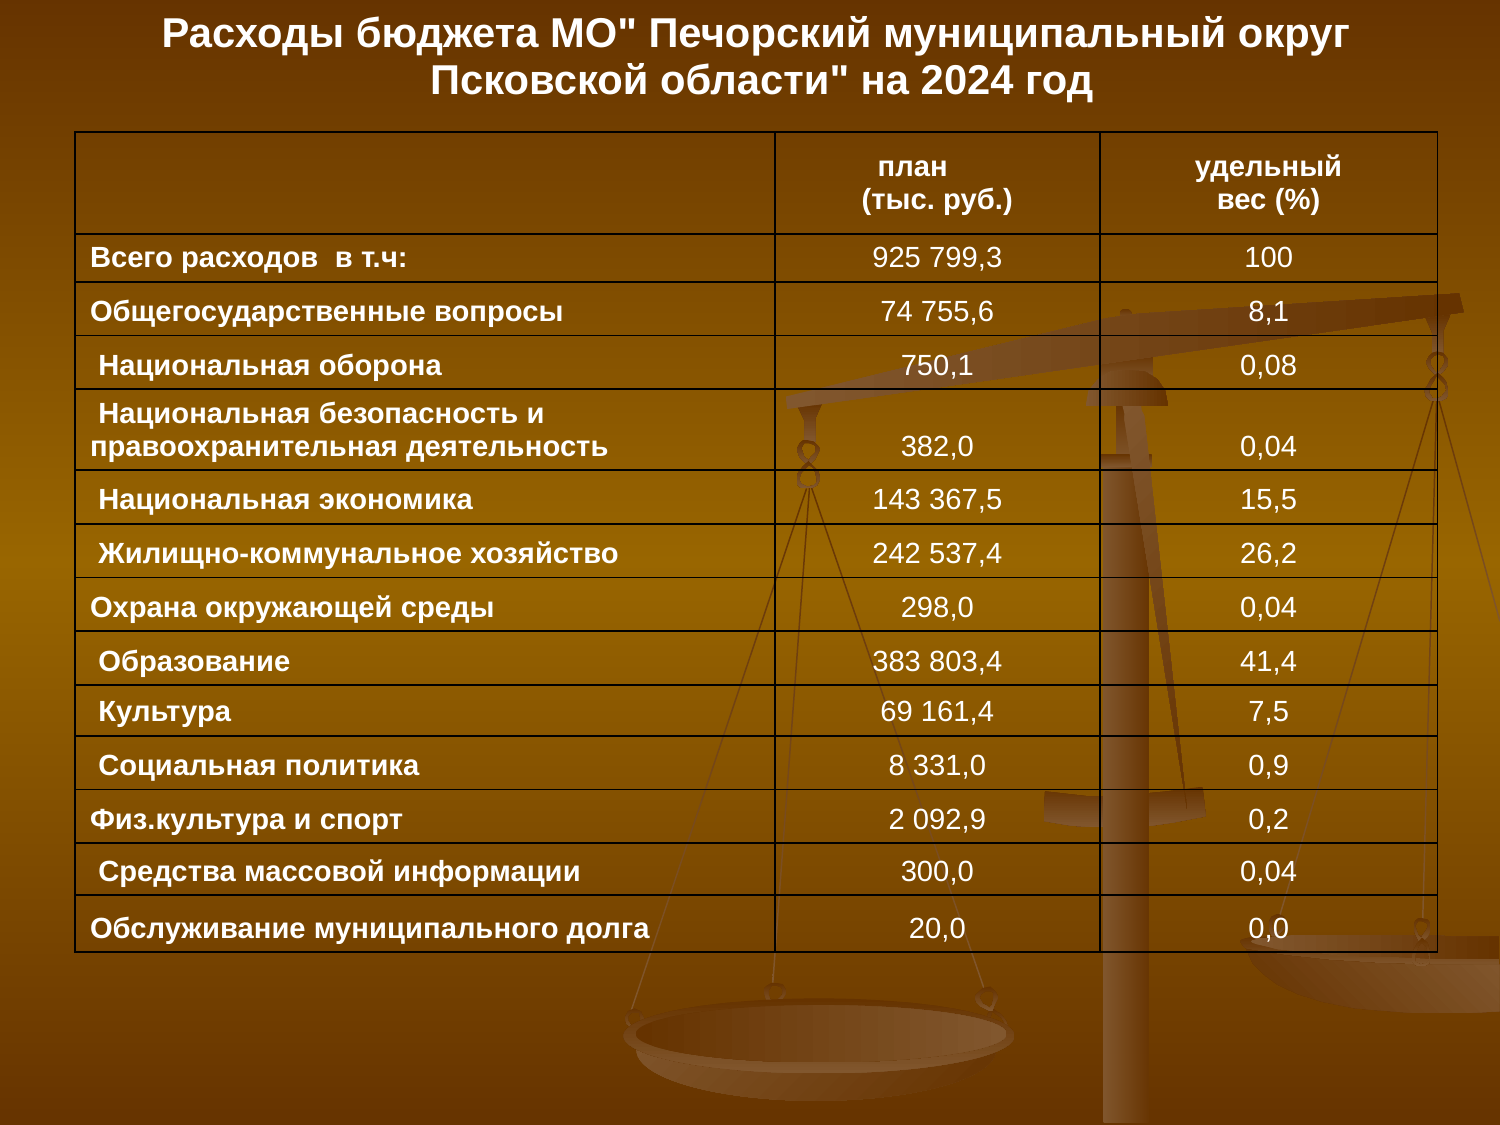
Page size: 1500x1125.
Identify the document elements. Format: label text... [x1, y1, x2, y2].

table_cell 382,0 [776, 390, 1099, 469]
table_cell Охрана окружающей среды [76, 578, 774, 630]
table_cell 7,5 [1101, 686, 1437, 735]
table_cell 0,04 [1101, 844, 1437, 894]
table_cell 0,9 [1101, 737, 1437, 789]
table_cell 0,04 [1101, 578, 1437, 630]
table_cell 300,0 [776, 844, 1099, 894]
table_cell Социальная политика [76, 737, 774, 789]
table_cell 74 755,6 [776, 283, 1099, 335]
table_cell Общегосударственные вопросы [76, 283, 774, 335]
table_cell план (тыс. руб.) [776, 133, 1099, 233]
table_cell 925 799,3 [776, 235, 1099, 281]
table_cell [76, 133, 774, 233]
table_cell 242 537,4 [776, 525, 1099, 577]
table_cell 8,1 [1101, 283, 1437, 335]
table_cell Национальная экономика [76, 471, 774, 523]
table_cell 20,0 [776, 896, 1099, 951]
table_cell 2 092,9 [776, 790, 1099, 842]
table_cell 298,0 [776, 578, 1099, 630]
table_cell 0,2 [1101, 790, 1437, 842]
table_header Расходы бюджета МО" Печорский муниципальный округ Псковской области" на 2024 год [75, 0, 1437, 131]
table_cell Всего расходов в т.ч: [76, 235, 774, 281]
table_cell Образование [76, 632, 774, 684]
table_cell 0,08 [1101, 336, 1437, 388]
table_cell 15,5 [1101, 471, 1437, 523]
table_cell 750,1 [776, 336, 1099, 388]
table_cell 143 367,5 [776, 471, 1099, 523]
table_cell удельный вес (%) [1101, 133, 1437, 233]
table_cell 0,0 [1101, 896, 1437, 951]
table_cell 383 803,4 [776, 632, 1099, 684]
table_cell Жилищно-коммунальное хозяйство [76, 525, 774, 577]
table_cell Обслуживание муниципального долга [76, 896, 774, 951]
table_cell 41,4 [1101, 632, 1437, 684]
table_cell Физ.культура и спорт [76, 790, 774, 842]
table_cell Национальная оборона [76, 336, 774, 388]
table_cell 69 161,4 [776, 686, 1099, 735]
table_cell Культура [76, 686, 774, 735]
table_cell 100 [1101, 235, 1437, 281]
table_cell 0,04 [1101, 390, 1437, 469]
table_cell Средства массовой информации [76, 844, 774, 894]
table_cell 8 331,0 [776, 737, 1099, 789]
table_cell 26,2 [1101, 525, 1437, 577]
table_cell Национальная безопасность и правоохранительная деятельность [76, 390, 774, 469]
